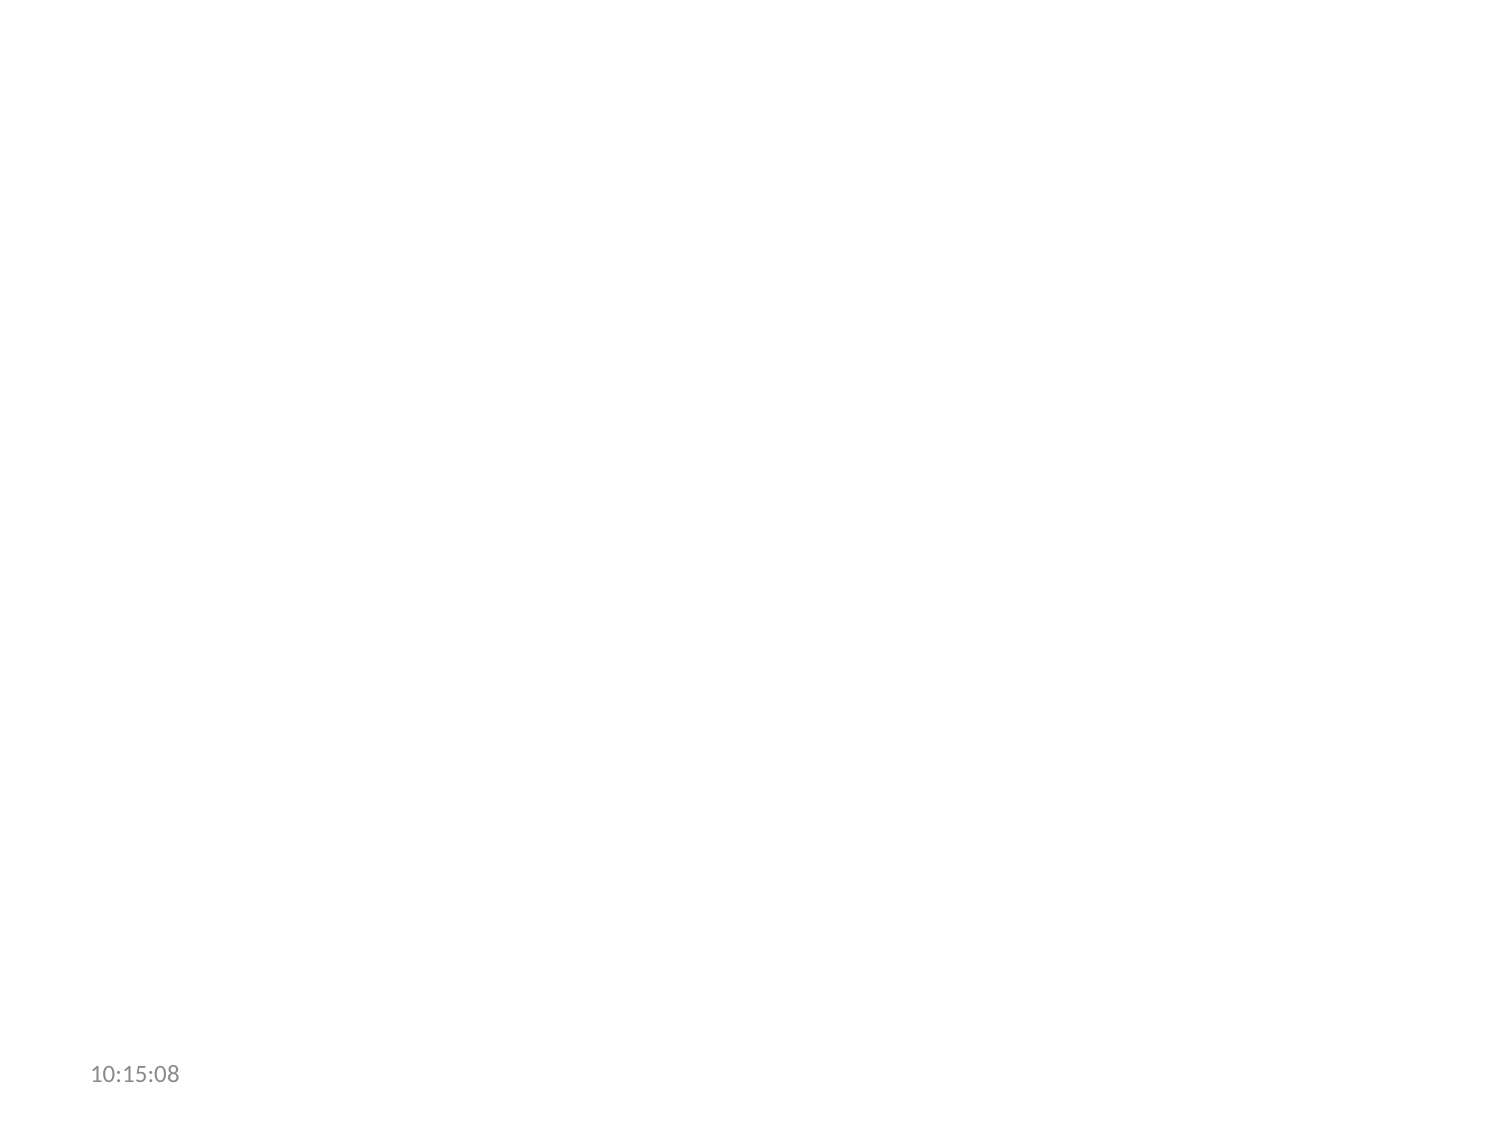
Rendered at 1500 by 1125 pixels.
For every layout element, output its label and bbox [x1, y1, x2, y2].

slide_number [75, 1042, 425, 1103]
